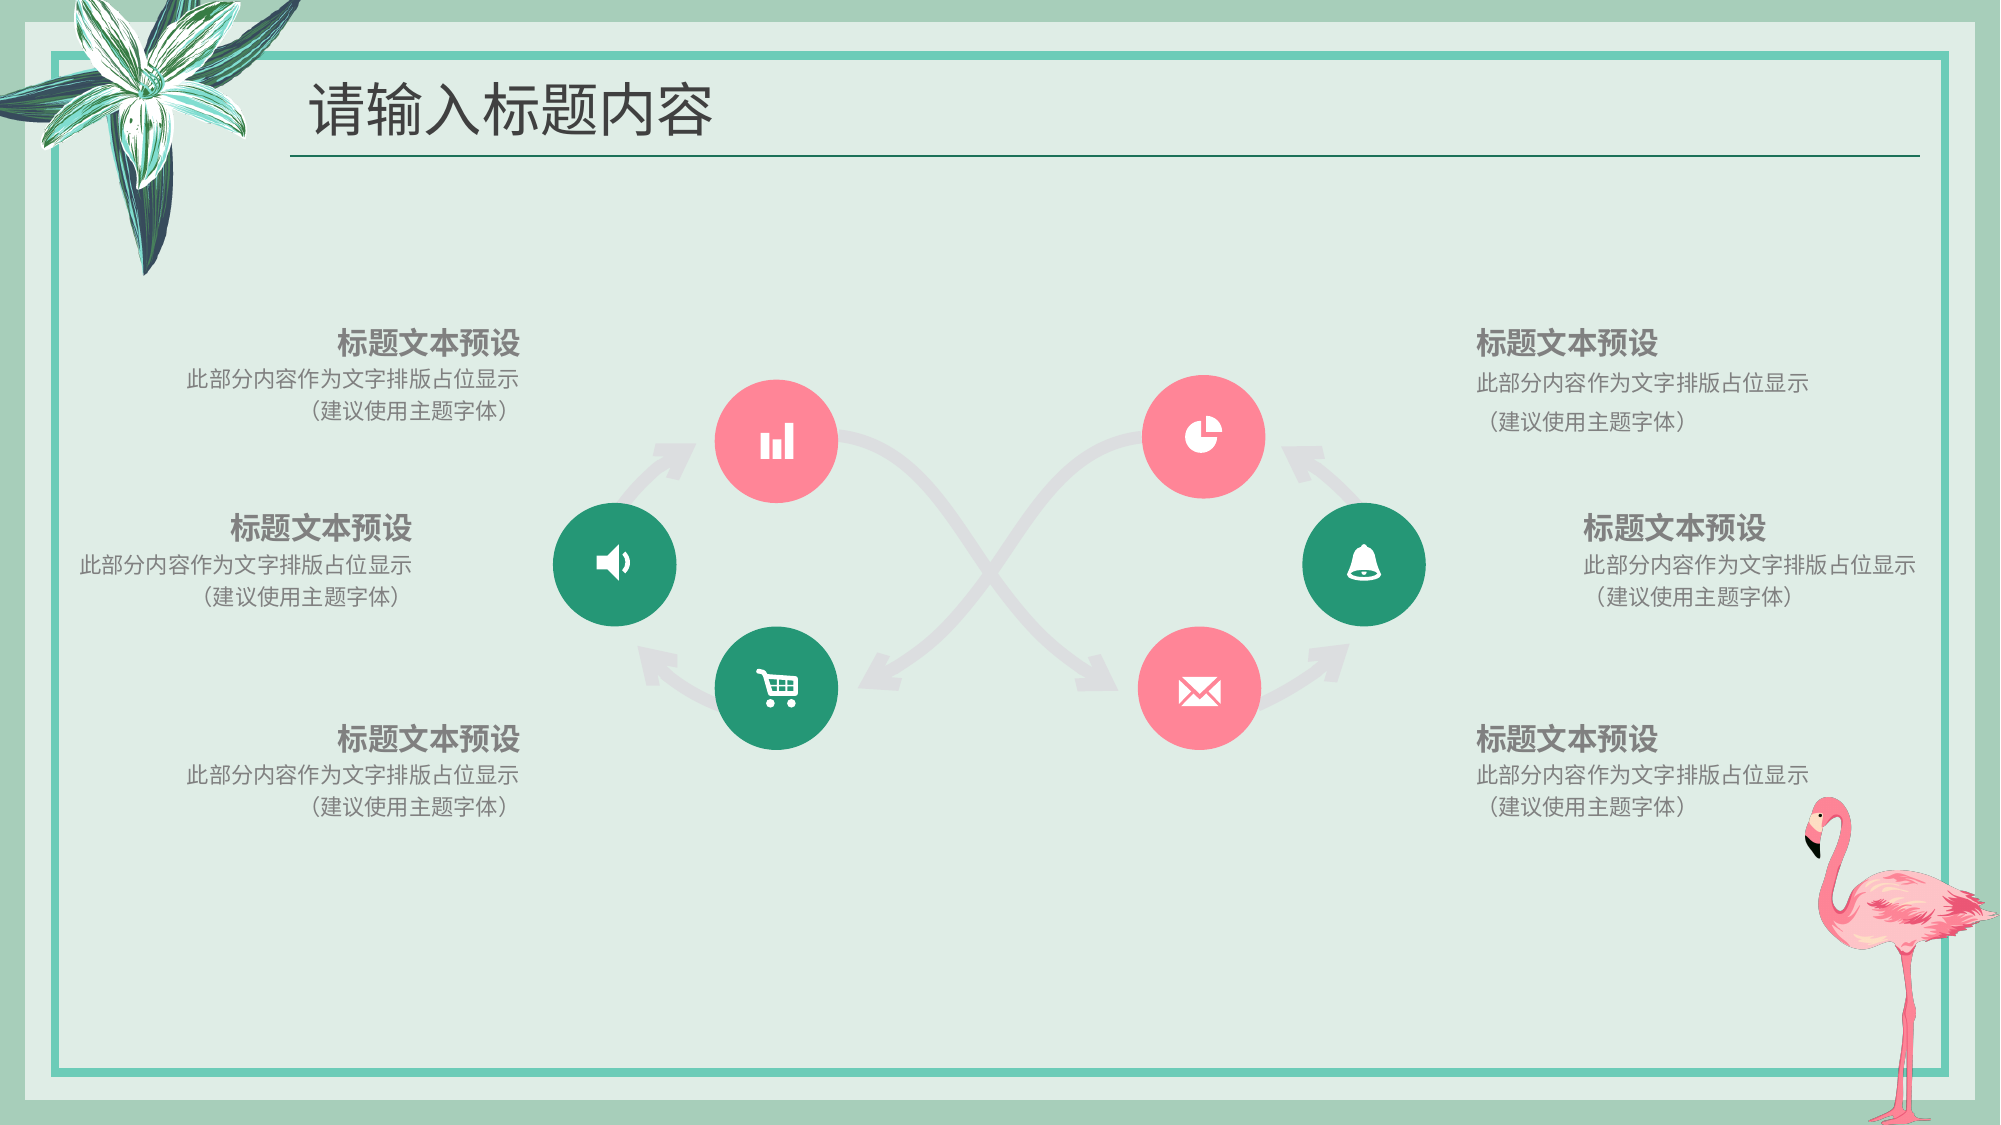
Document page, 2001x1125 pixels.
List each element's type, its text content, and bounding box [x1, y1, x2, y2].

picture [0, 0, 321, 280]
text_box 请输入标题内容 [292, 65, 730, 151]
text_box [0, 324, 2000, 894]
picture [1805, 894, 2000, 1125]
